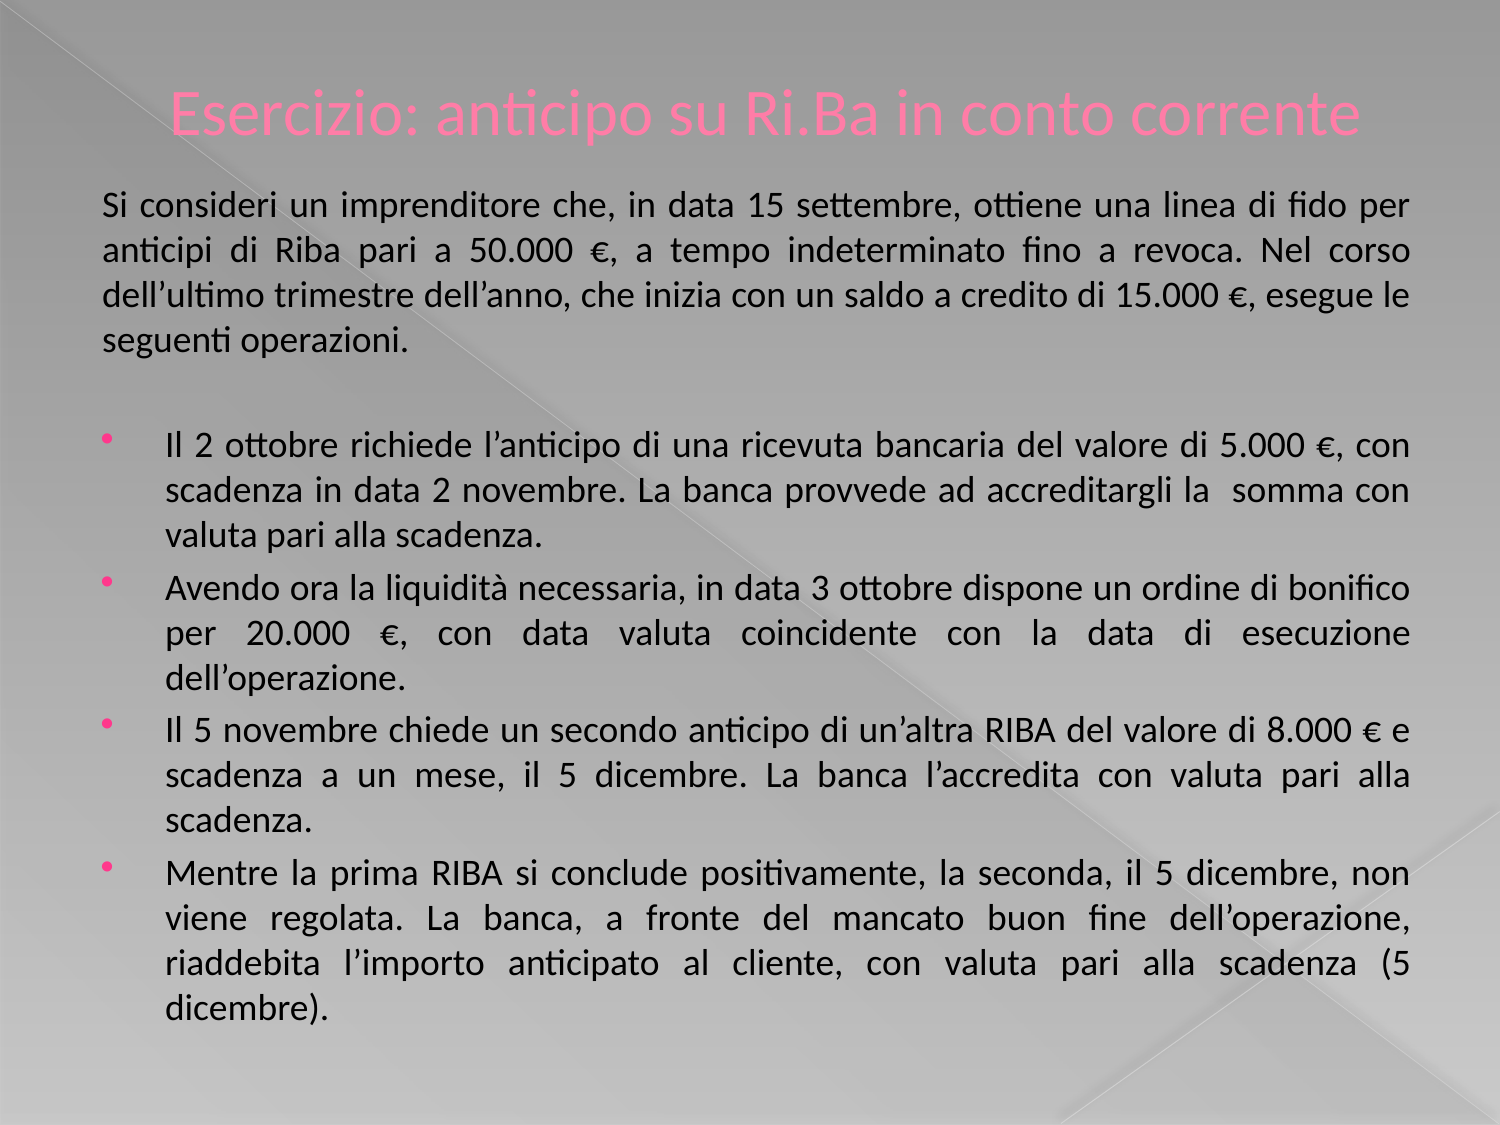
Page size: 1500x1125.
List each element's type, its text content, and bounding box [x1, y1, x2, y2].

list Si consideri un imprenditore che, in data 15 settembre, ottiene una linea di fido per anticipi di Riba pari a 50.000 €, a tempo indeterminato fino a revoca. Nel corso dell’ultimo trimestre dell’anno, che inizia con un saldo a credito di 15.000 €, esegue le seguenti operazioni. Il 2 ottobre richiede l’anticipo di una ricevuta bancaria del valore di 5.000 €, con scadenza in data 2 novembre. La banca provvede ad accreditargli la somma con valuta pari alla scadenza. Avendo ora la liquidità necessaria, in data 3 ottobre dispone un ordine di bonifico per 20.000 €, con data valuta coincidente con la data di esecuzione dell’operazione. Il 5 novembre chiede un secondo anticipo di un’altra RIBA del valore di 8.000 € e scadenza a un mese, il 5 dicembre. La banca l’accredita con valuta pari alla scadenza. Mentre la prima RIBA si conclude positivamente, la seconda, il 5 dicembre, non viene regolata. La banca, a fronte del mancato buon fine dell’operazione, riaddebita l’importo anticipato al cliente, con valuta pari alla scadenza (5 dicembre). [76, 172, 1427, 1090]
title Esercizio: anticipo su Ri.Ba in conto corrente [75, 43, 1425, 173]
